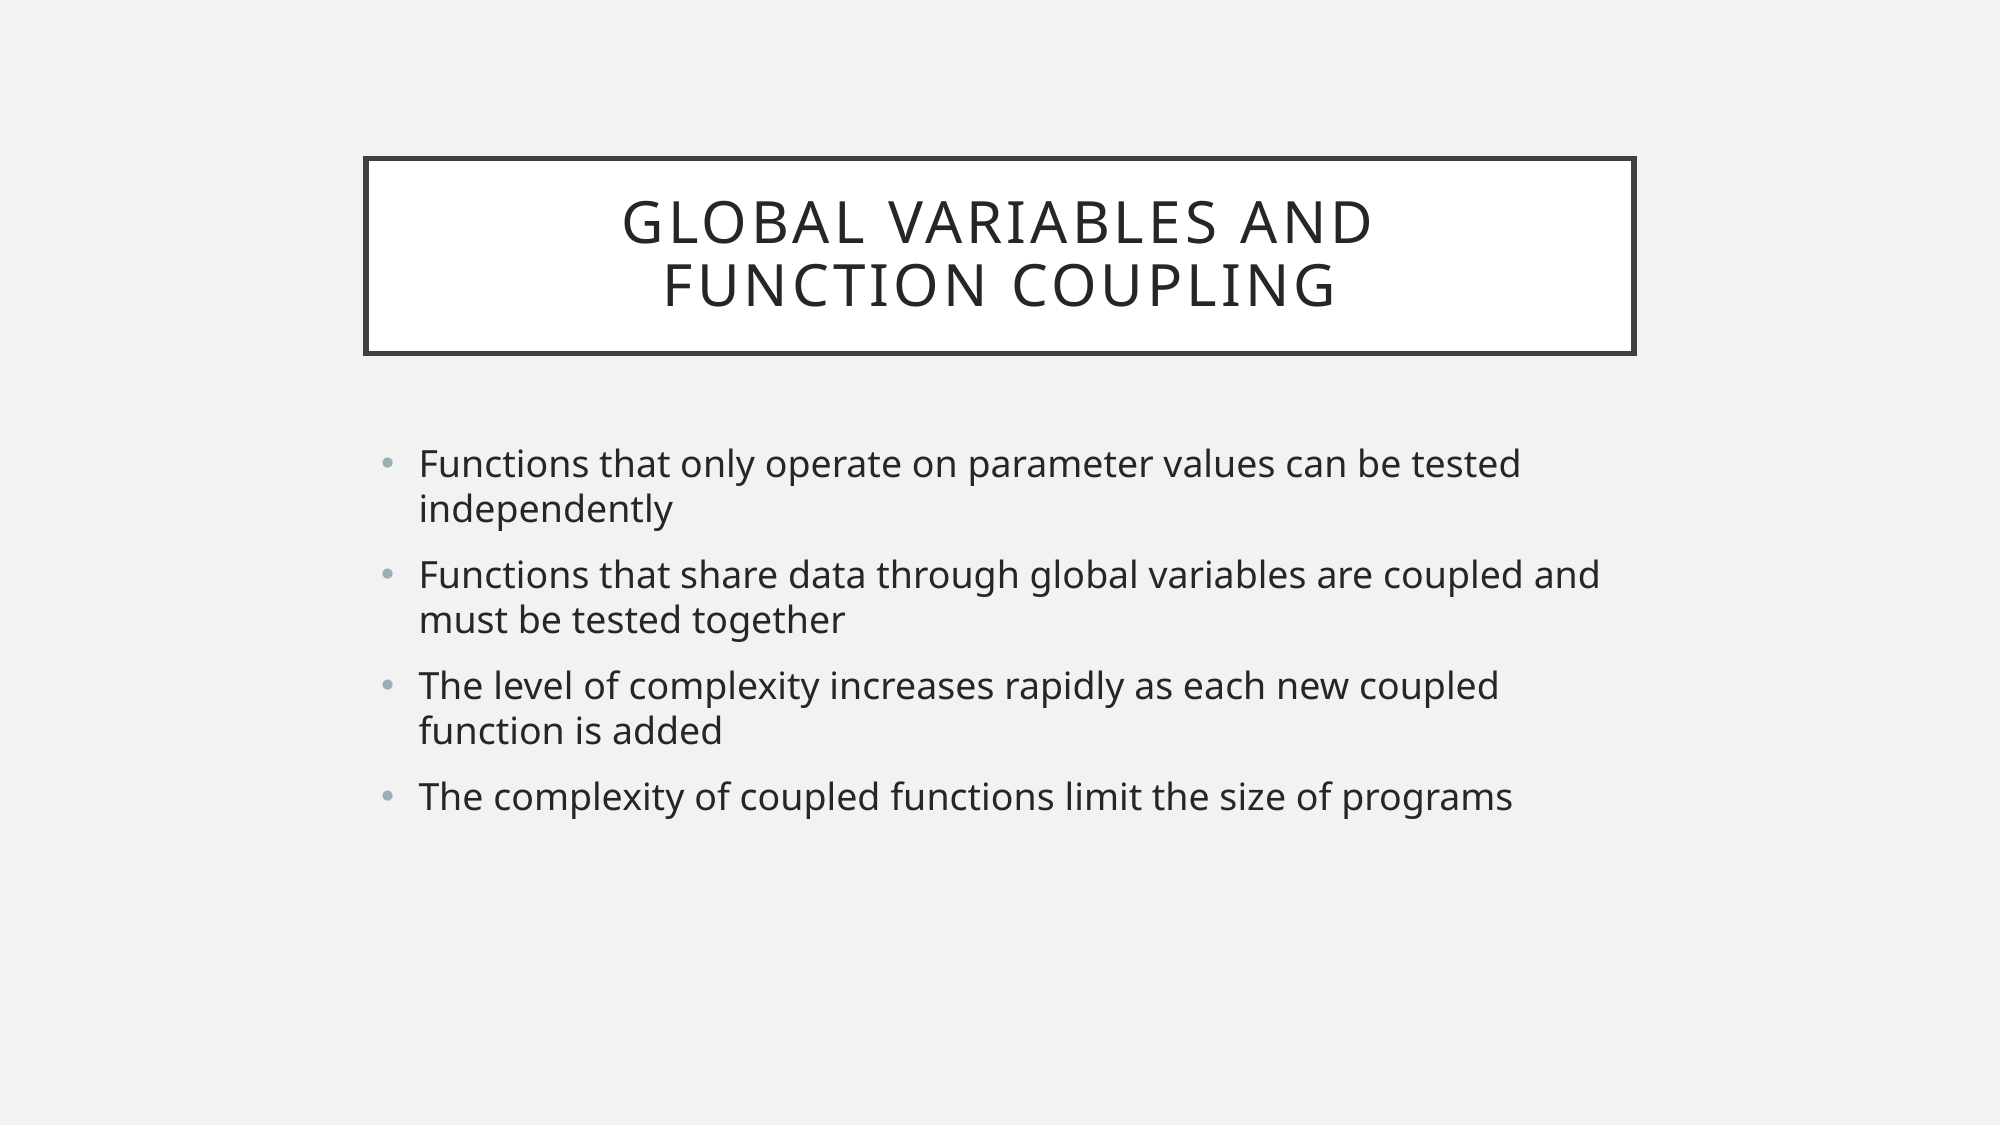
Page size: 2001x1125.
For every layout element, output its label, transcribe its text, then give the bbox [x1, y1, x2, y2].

title Global Variables AND Function coupling [363, 156, 1637, 356]
list Functions that only operate on parameter values can be tested independently Functions that share data through global variables are coupled and must be tested together The level of complexity increases rapidly as each new coupled function is added The complexity of coupled functions limit the size of programs [366, 432, 1634, 942]
